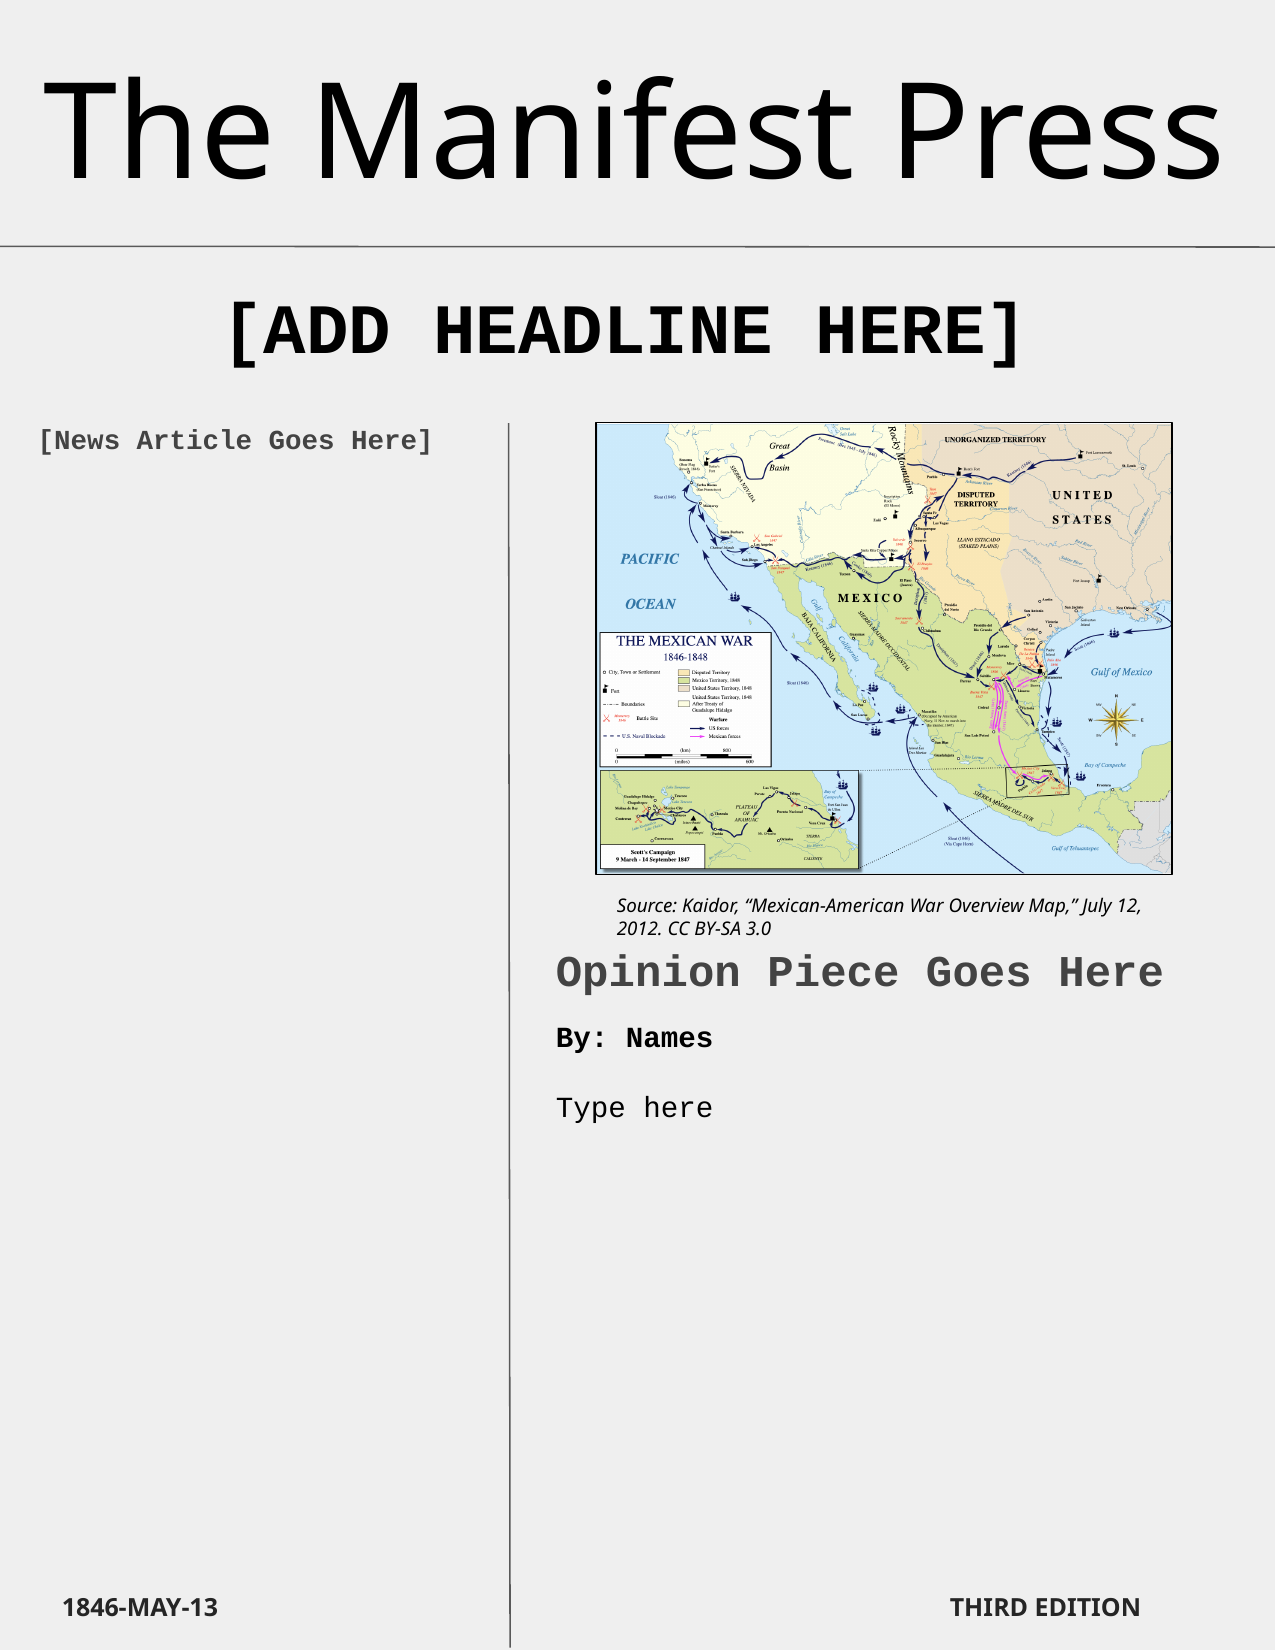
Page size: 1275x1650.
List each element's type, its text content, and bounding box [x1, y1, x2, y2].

text_box [ADD HEADLINE HERE] [21, 256, 1228, 399]
text_box The Manifest Press [23, 36, 1246, 214]
text_box 1846-MAY-13 [41, 1577, 503, 1635]
text_box THIRD EDITION [606, 1577, 1162, 1635]
text_box Opinion Piece Goes Here [535, 931, 1197, 998]
text_box Source: Kaidor, “Mexican-American War Overview Map,” July 12, 2012. CC BY-SA 3.0 [596, 882, 1171, 929]
text_box [News Article Goes Here] [17, 402, 477, 488]
picture [596, 422, 1172, 875]
text_box By: Names Type here [535, 998, 1197, 1427]
